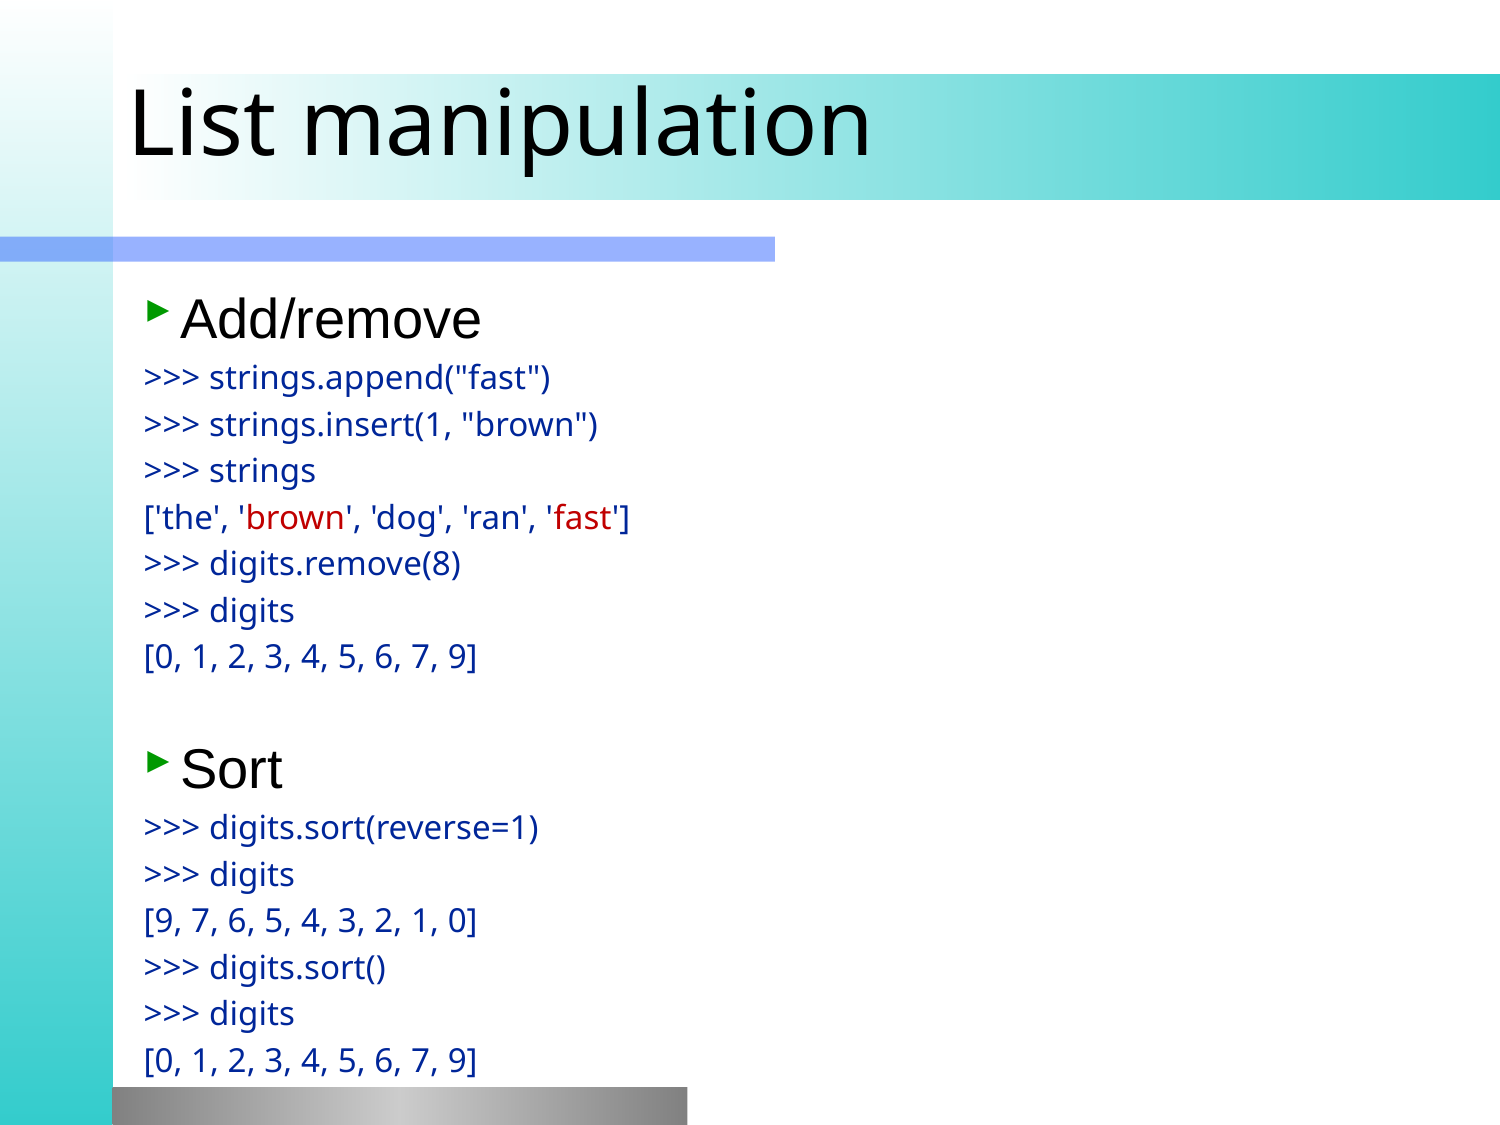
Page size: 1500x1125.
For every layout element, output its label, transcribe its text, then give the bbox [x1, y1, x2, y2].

title List manipulation [112, 24, 1426, 213]
list Add/remove >>> strings.append("fast") >>> strings.insert(1, "brown") >>> strings ['the', 'brown', 'dog', 'ran', 'fast'] >>> digits.remove(8) >>> digits [0, 1, 2, 3, 4, 5, 6, 7, 9] Sort >>> digits.sort(reverse=1) >>> digits [9, 7, 6, 5, 4, 3, 2, 1, 0] >>> digits.sort() >>> digits [0, 1, 2, 3, 4, 5, 6, 7, 9] [112, 274, 1476, 1088]
